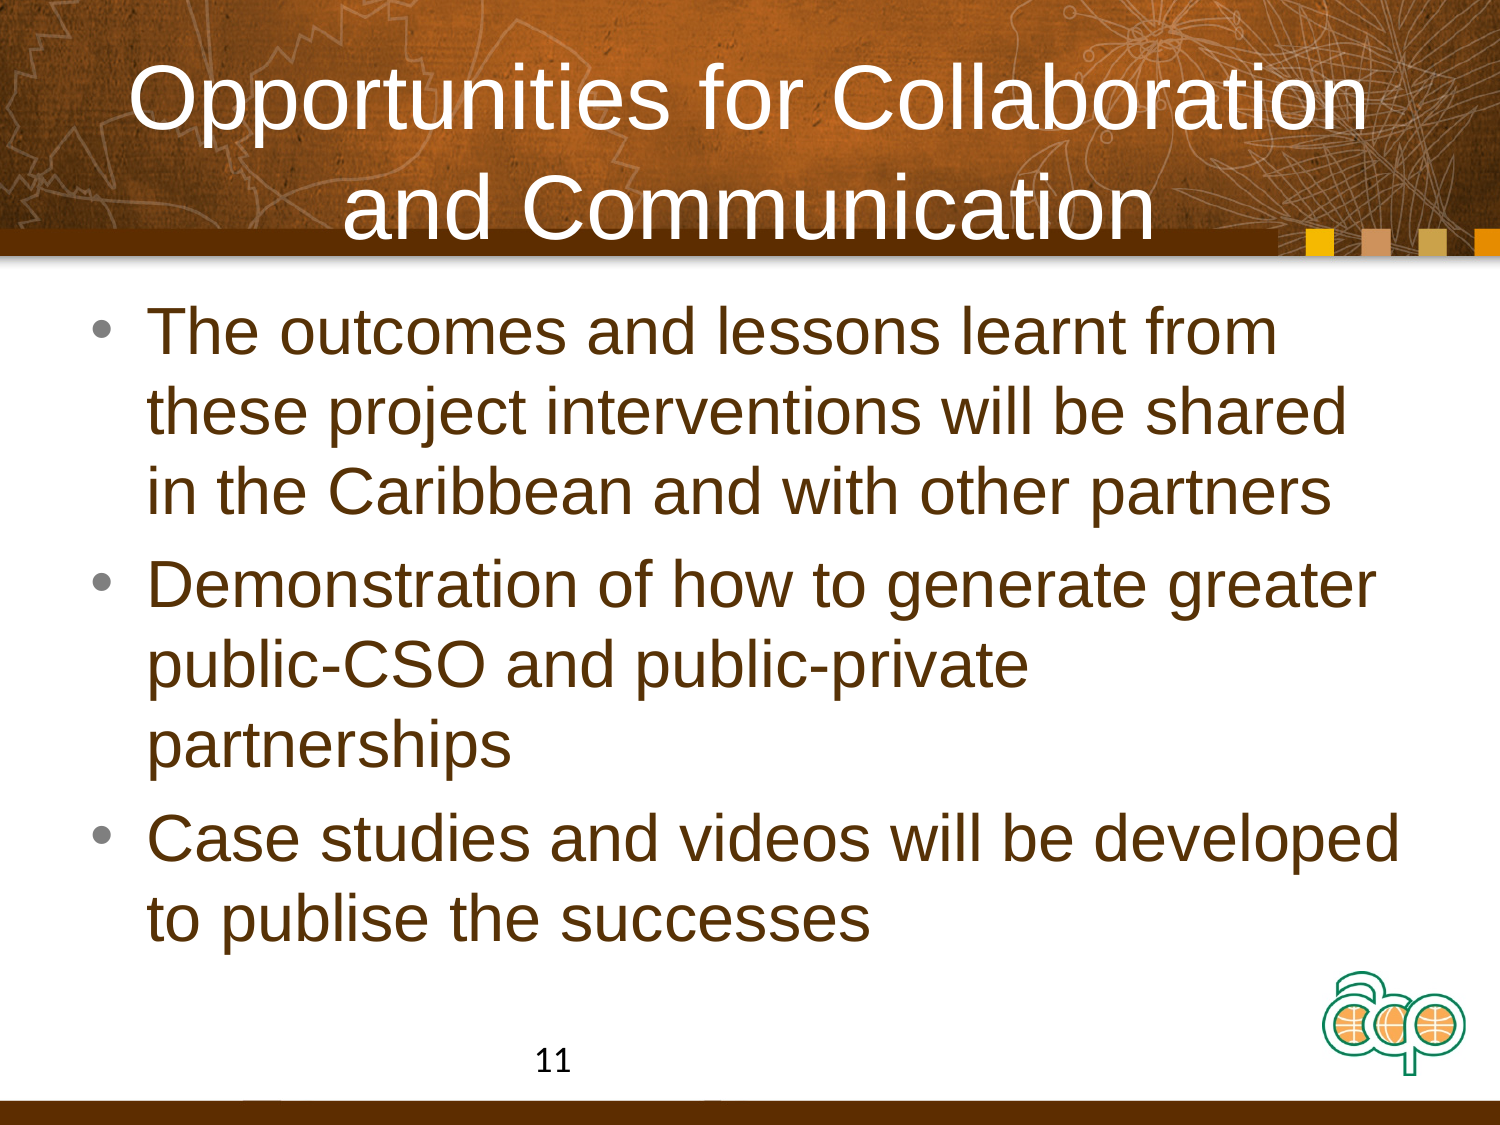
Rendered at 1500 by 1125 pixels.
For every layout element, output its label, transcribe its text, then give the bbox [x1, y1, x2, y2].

list The outcomes and lessons learnt from these project interventions will be shared in the Caribbean and with other partners Demonstration of how to generate greater public-CSO and public-private partnerships Case studies and videos will be developed to publise the successes [74, 280, 1426, 936]
title Opportunities for Collaboration and Communication [74, 62, 1426, 234]
slide_number 11 [518, 1027, 869, 1071]
picture [0, 0, 1500, 1125]
